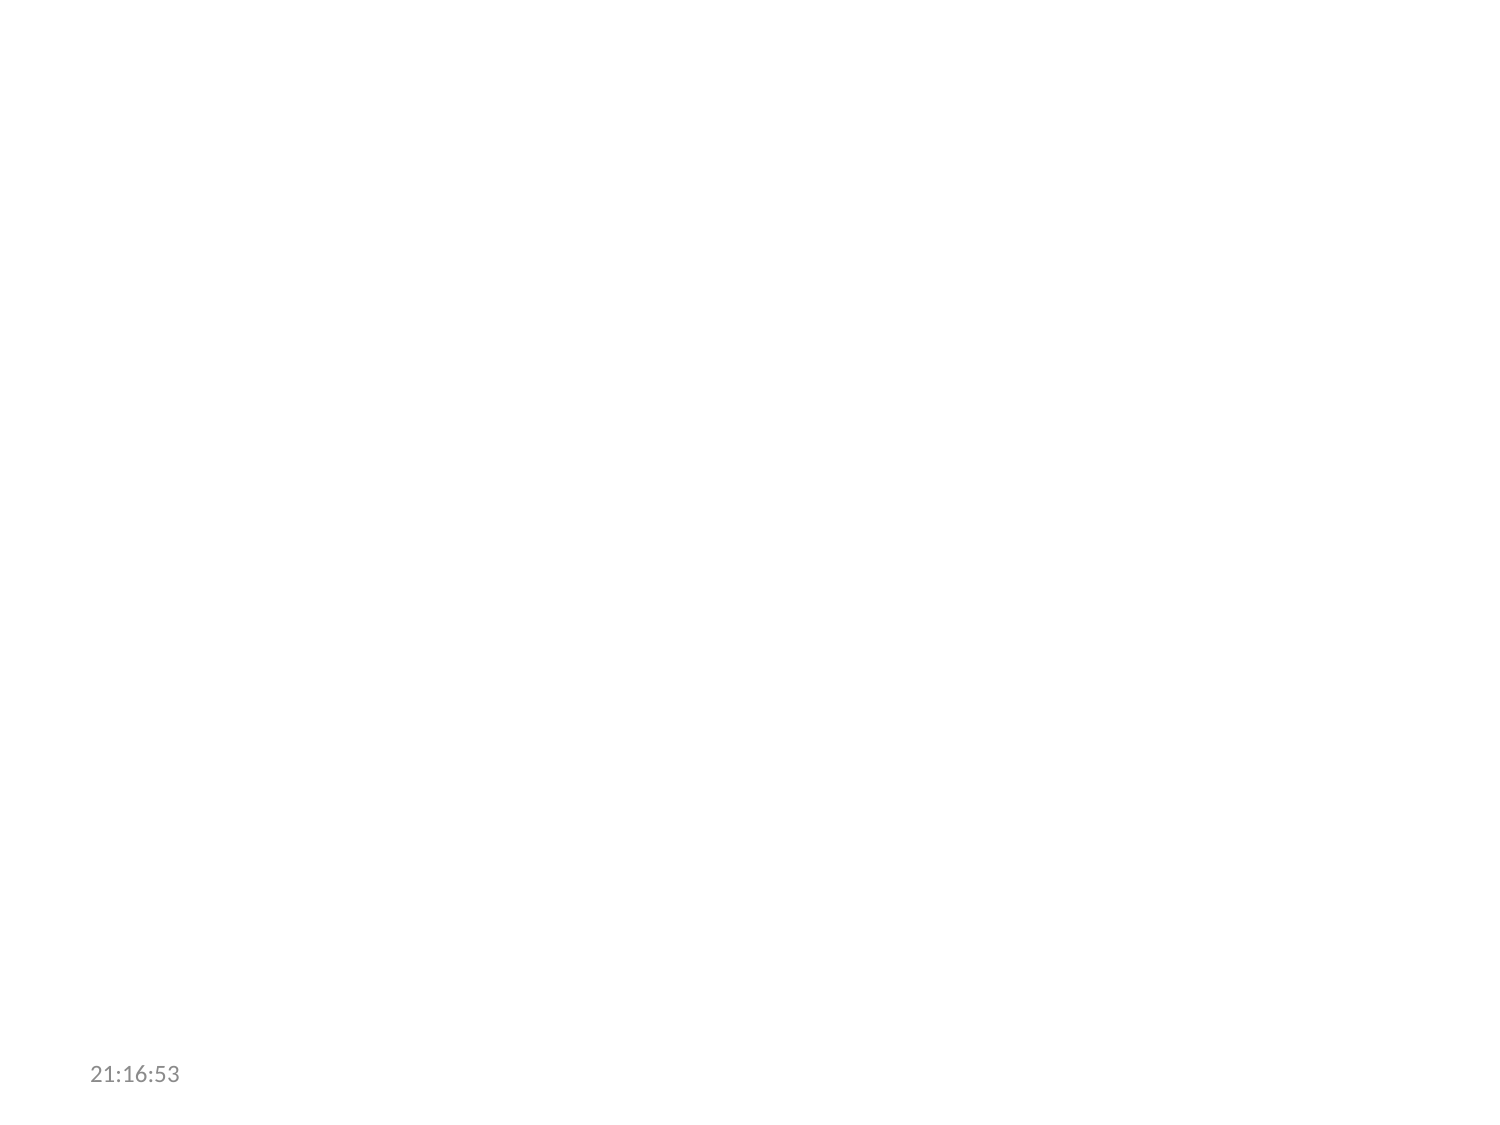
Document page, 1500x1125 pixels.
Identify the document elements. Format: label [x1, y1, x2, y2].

slide_number [75, 1042, 425, 1103]
